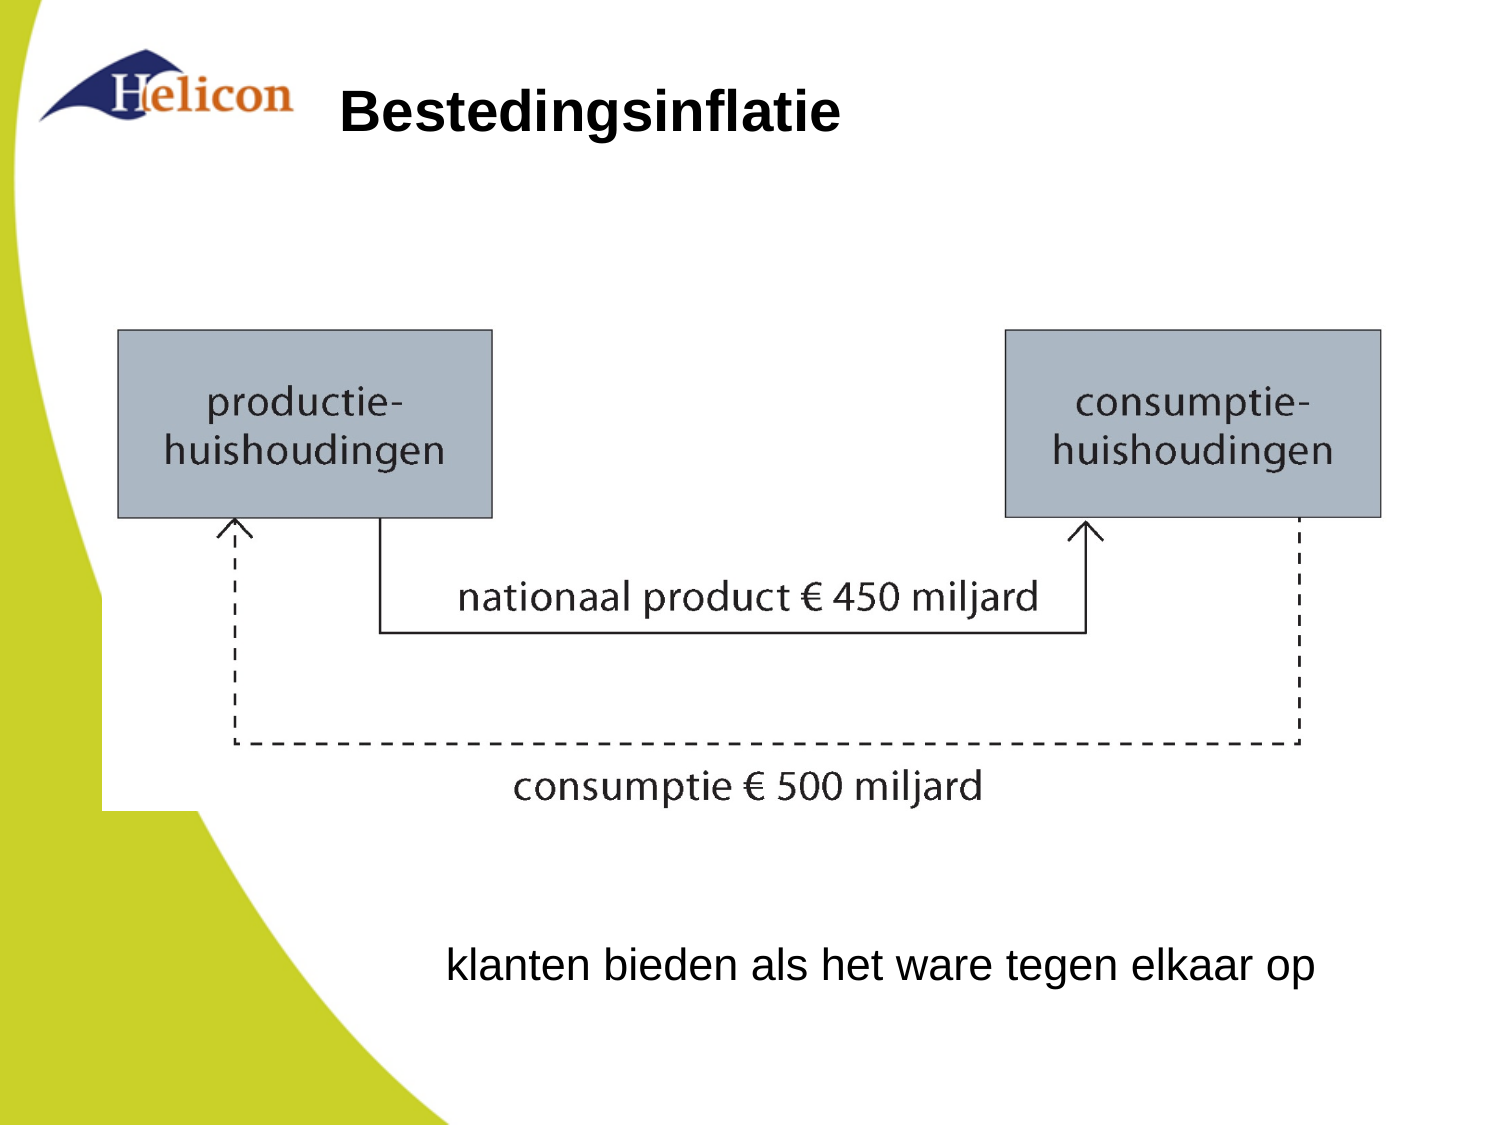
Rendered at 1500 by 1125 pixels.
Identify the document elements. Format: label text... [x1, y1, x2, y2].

picture [0, 0, 1500, 1125]
list klanten bieden als het ware tegen elkaar op [336, 196, 1425, 1005]
title Bestedingsinflatie [324, 54, 1415, 161]
